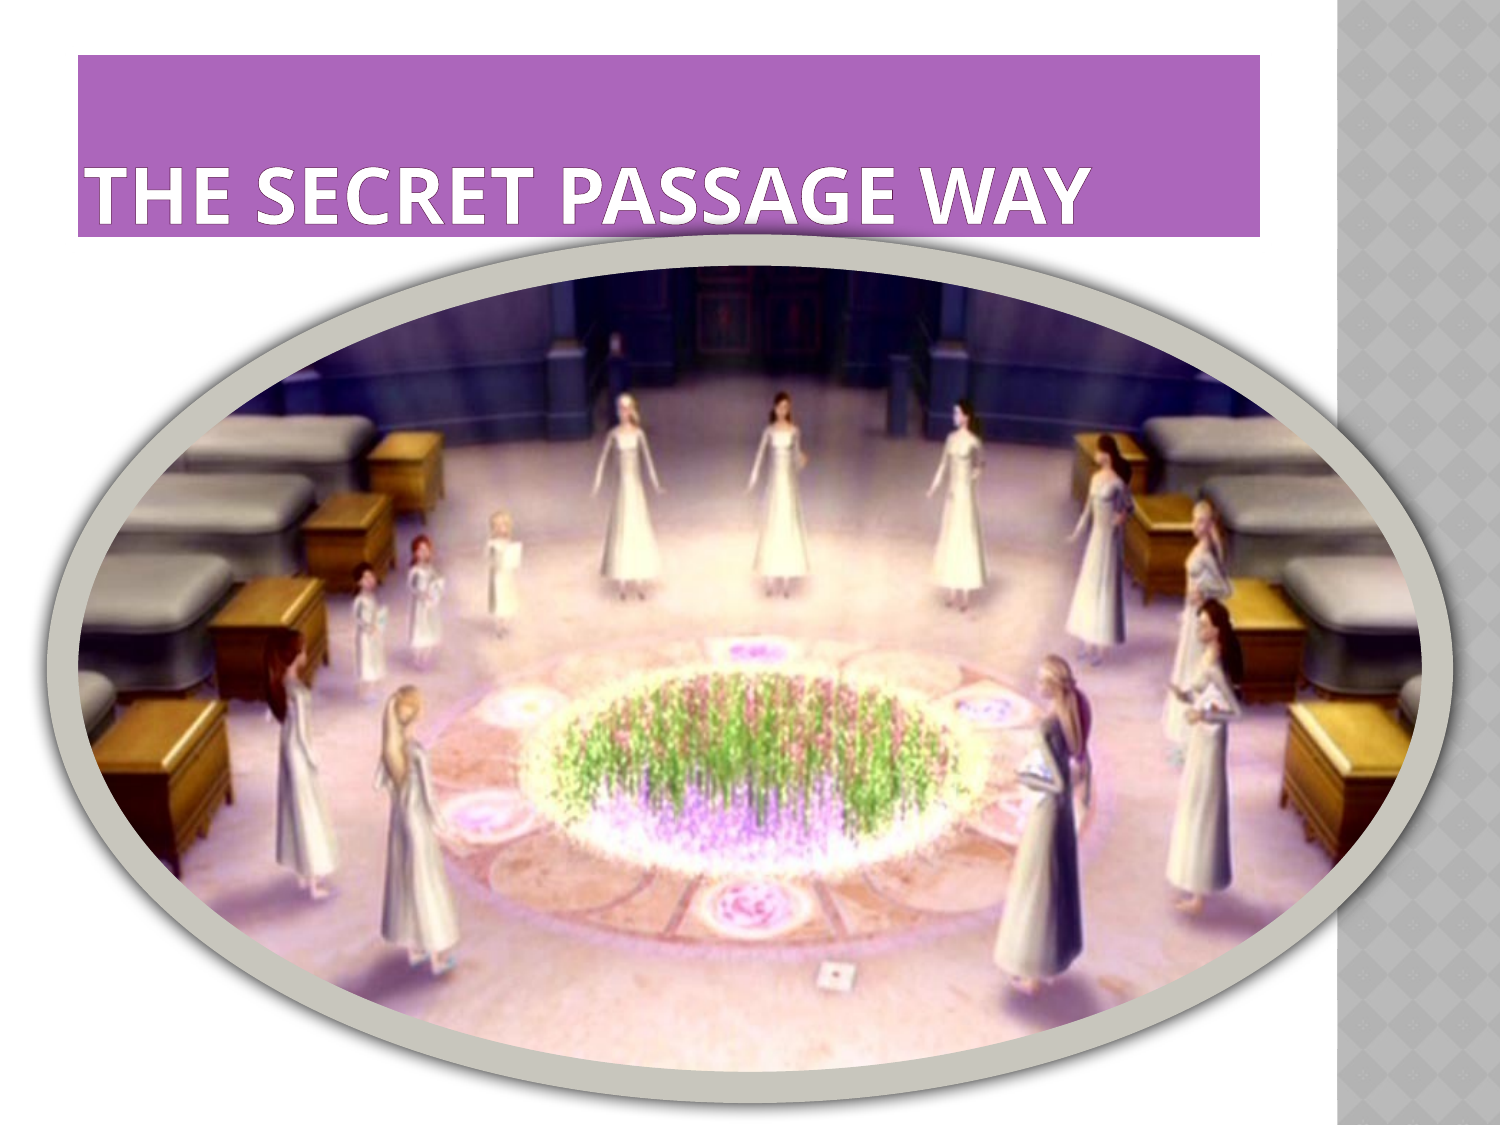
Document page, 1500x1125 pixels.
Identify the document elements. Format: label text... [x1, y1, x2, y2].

picture [62, 249, 1438, 1088]
title The secret passage way [72, 50, 1265, 243]
